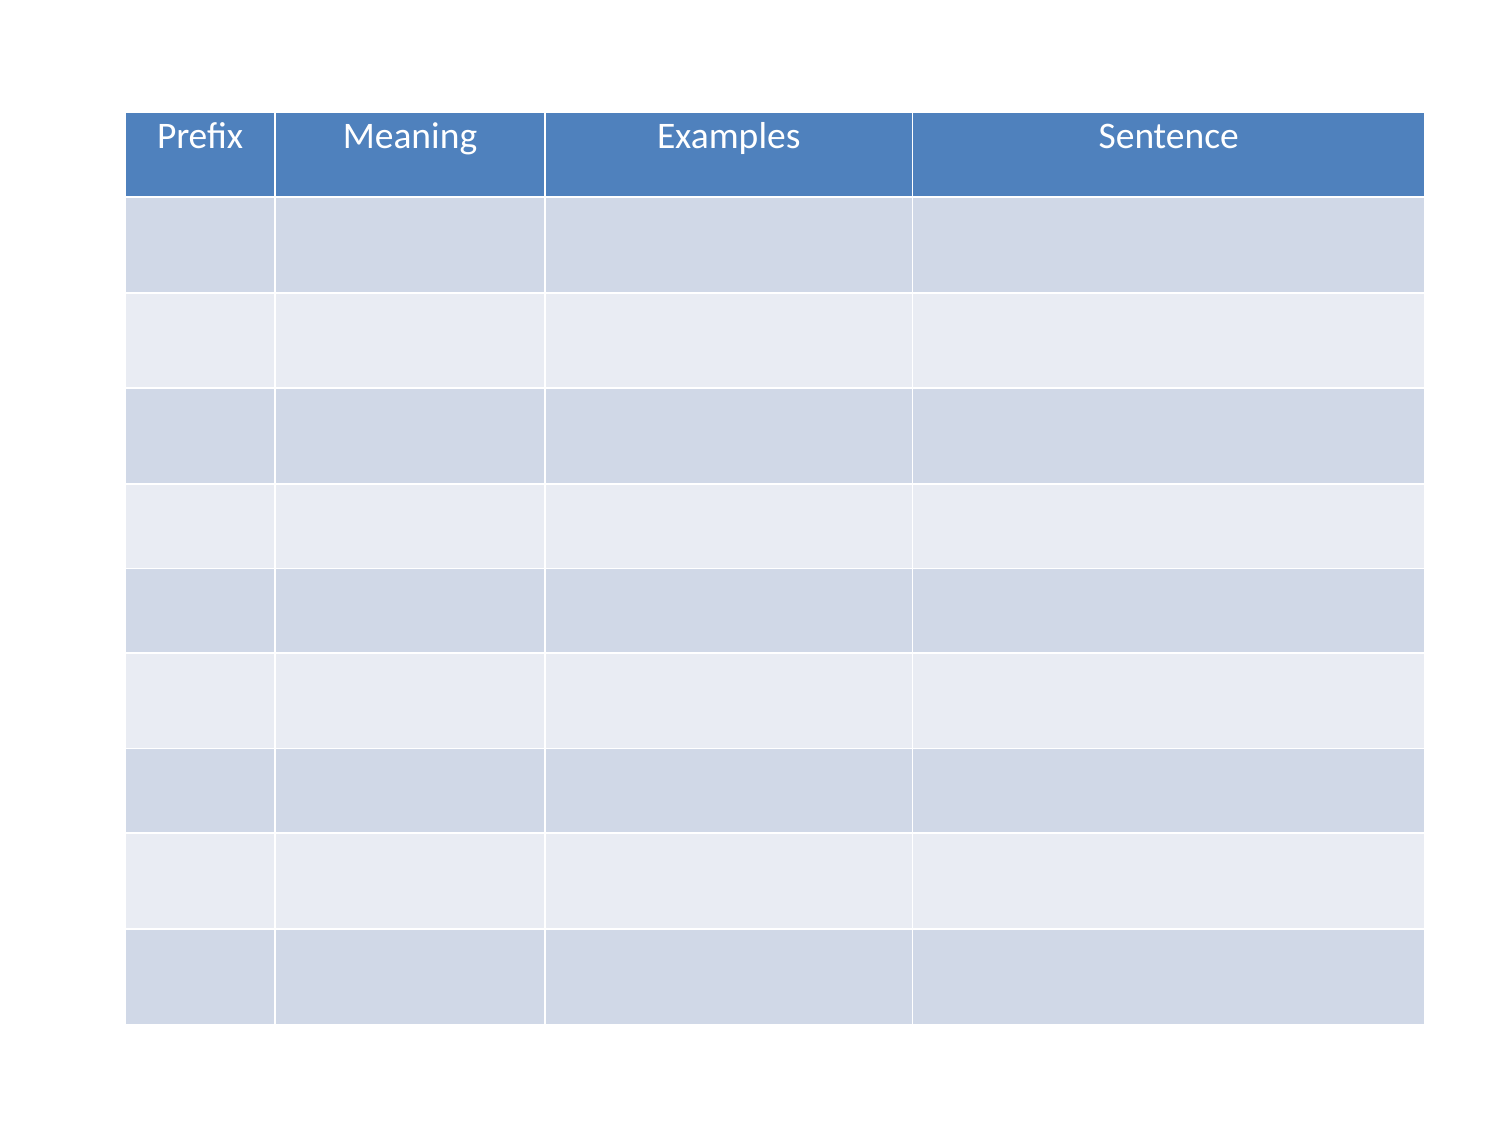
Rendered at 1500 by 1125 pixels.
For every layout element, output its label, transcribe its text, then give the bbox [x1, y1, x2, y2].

table_cell [913, 569, 1424, 652]
table_cell [546, 294, 912, 387]
table_cell [276, 294, 544, 387]
table_cell [126, 834, 274, 928]
table_cell [126, 930, 274, 1024]
table_cell [546, 654, 912, 748]
table_header Meaning [276, 113, 544, 196]
table_cell [276, 389, 544, 483]
table_cell [276, 834, 544, 928]
table_cell [276, 654, 544, 748]
table_cell [913, 930, 1424, 1024]
table_cell [546, 749, 912, 832]
table_cell [126, 294, 274, 387]
table_cell [276, 749, 544, 832]
table_cell [546, 569, 912, 652]
table_cell [276, 485, 544, 568]
table_cell [546, 930, 912, 1024]
table_cell [126, 654, 274, 748]
table_header Prefix [126, 113, 274, 196]
table_cell [546, 389, 912, 483]
table_cell [546, 834, 912, 928]
table_cell [126, 389, 274, 483]
table_header Examples [546, 113, 912, 196]
table_cell [913, 485, 1424, 568]
table_cell [913, 749, 1424, 832]
table_cell [126, 749, 274, 832]
table_cell [126, 569, 274, 652]
table_cell [276, 930, 544, 1024]
table_cell [913, 198, 1424, 292]
table_cell [276, 569, 544, 652]
table_cell [546, 198, 912, 292]
table_cell [126, 485, 274, 568]
table_cell [913, 294, 1424, 387]
table_header Sentence [913, 113, 1424, 196]
table_cell [913, 389, 1424, 483]
table_cell [913, 654, 1424, 748]
table_cell [276, 198, 544, 292]
table_cell [913, 834, 1424, 928]
table_cell [546, 485, 912, 568]
table_cell [126, 198, 274, 292]
